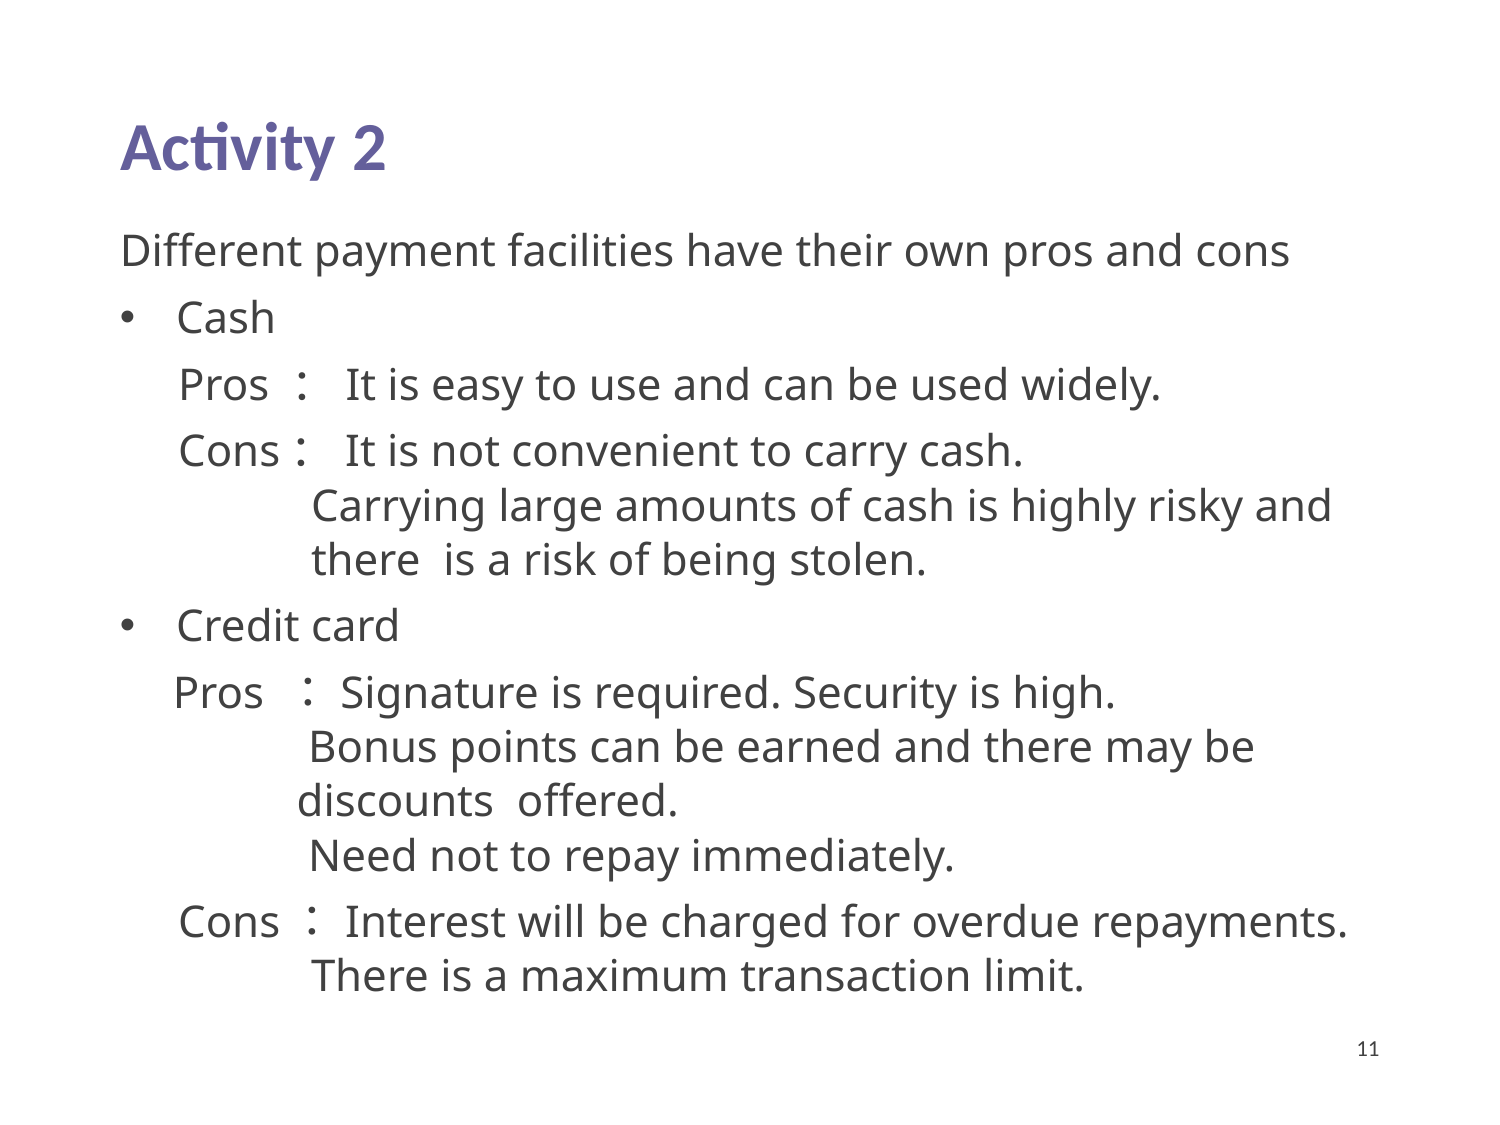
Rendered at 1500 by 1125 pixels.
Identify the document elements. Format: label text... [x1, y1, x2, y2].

list Activity 2 [119, 113, 1382, 212]
list Different payment facilities have their own pros and cons Cash Pros ：It is easy to use and can be used widely. Cons：It is not convenient to carry cash. Carrying large amounts of cash is highly risky and there is a risk of being stolen. Credit card Pros ：Signature is required. Security is high. Bonus points can be earned and there may be discounts offered. Need not to repay immediately. Cons：Interest will be charged for overdue repayments. There is a maximum transaction limit. [119, 220, 1451, 1016]
slide_number 11 [1353, 1035, 1381, 1062]
